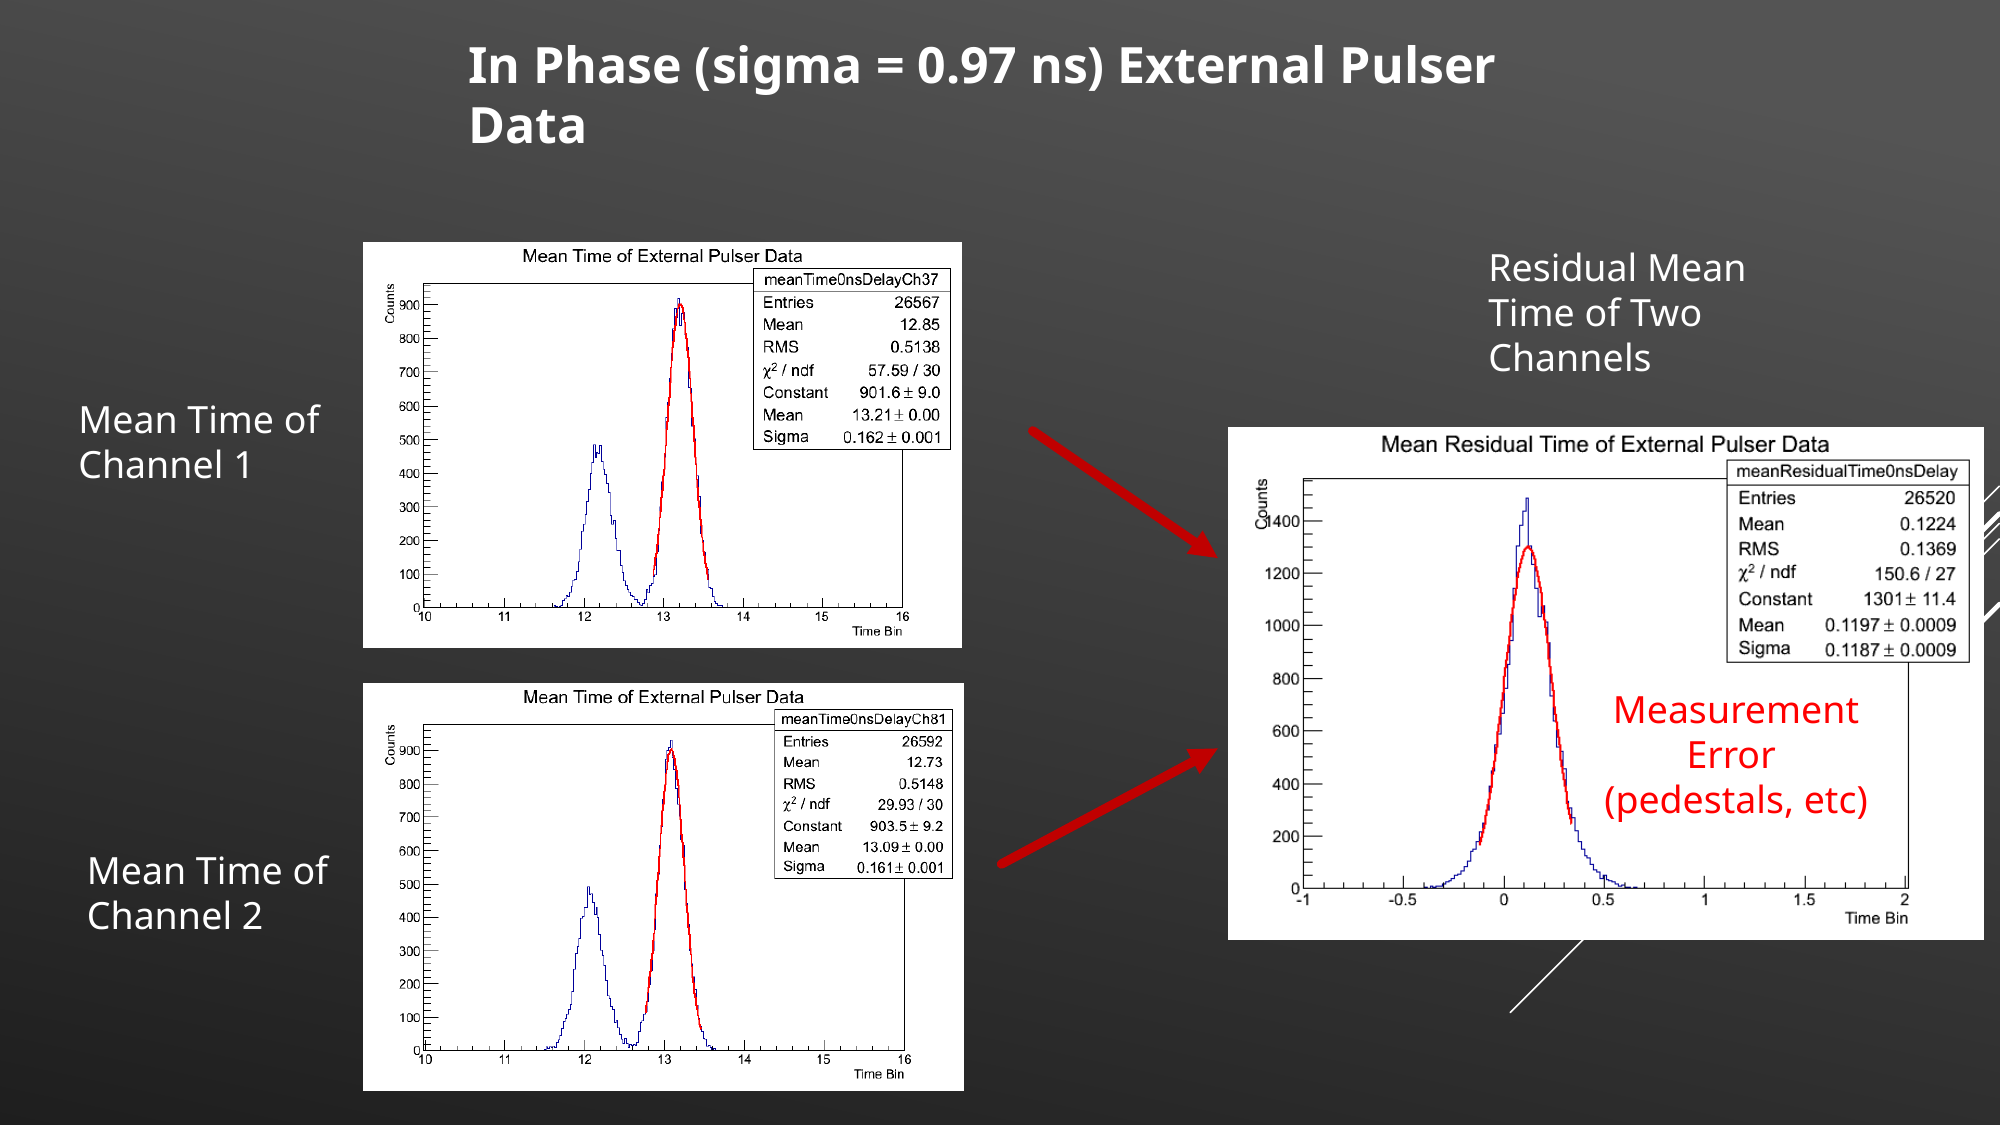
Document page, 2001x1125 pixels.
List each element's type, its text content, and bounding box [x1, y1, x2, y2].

text_box Mean Time of Channel 1 [63, 388, 363, 494]
picture [363, 683, 964, 1091]
picture [363, 242, 962, 649]
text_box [1032, 430, 1219, 559]
text_box In Phase (sigma = 0.97 ns) External Pulser Data [453, 26, 1618, 162]
picture [1228, 427, 1984, 940]
text_box Residual Mean Time of Two Channels [1473, 236, 1774, 387]
text_box Mean Time of Channel 2 [72, 839, 363, 945]
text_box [1001, 748, 1219, 865]
